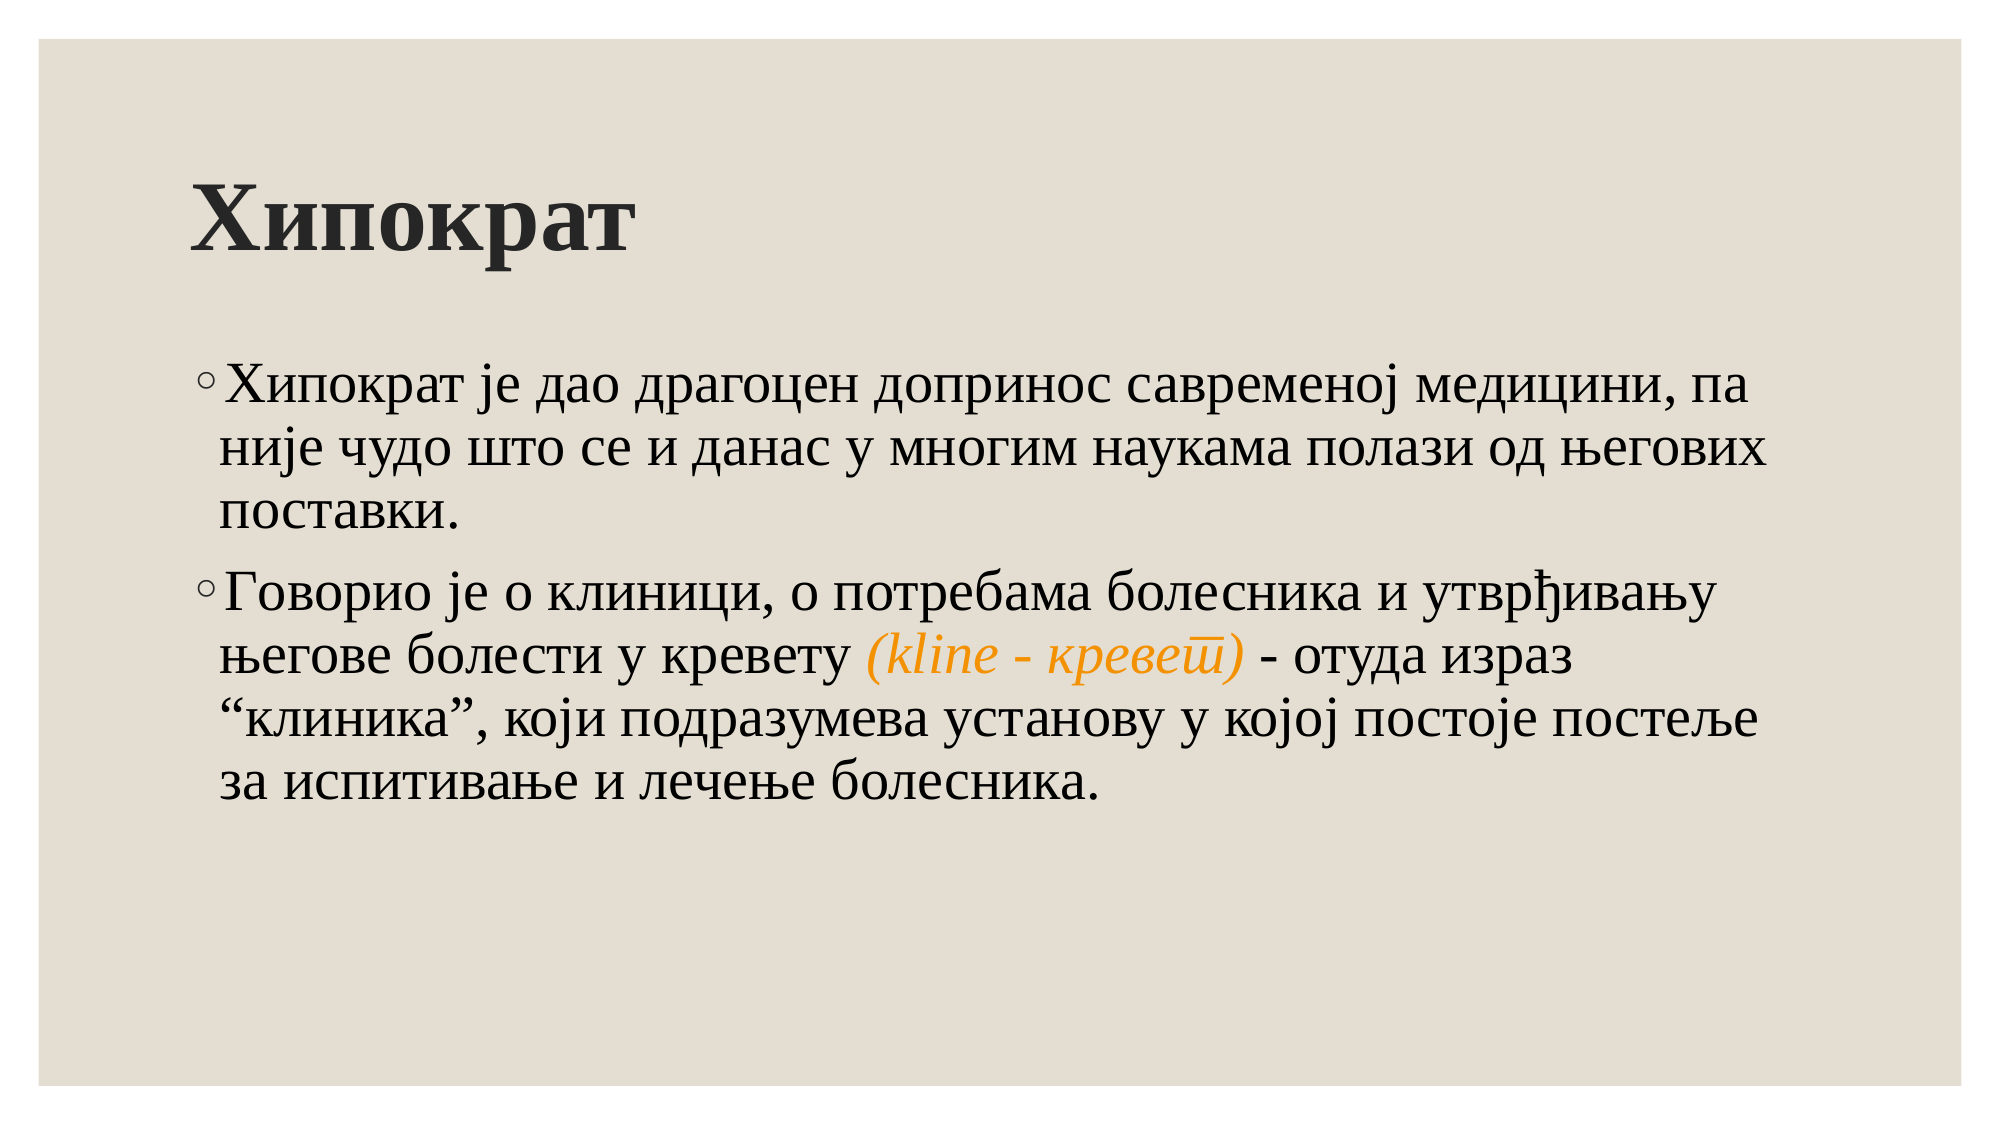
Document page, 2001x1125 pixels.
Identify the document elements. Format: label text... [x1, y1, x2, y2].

list Хипократ је дао драгоцен допринос савременој медицини, па није чудо што се и данас у многим наукама полази од његових поставки. Говорио је о клиници, о потребама болесника и утврђивању његове болести у кревету (kline - кревет) - отуда израз “клиника”, који подразумева установу у којој постоје постеље за испитивање и лечење болесника. [174, 345, 1825, 990]
title Хипократ [174, 105, 1825, 331]
